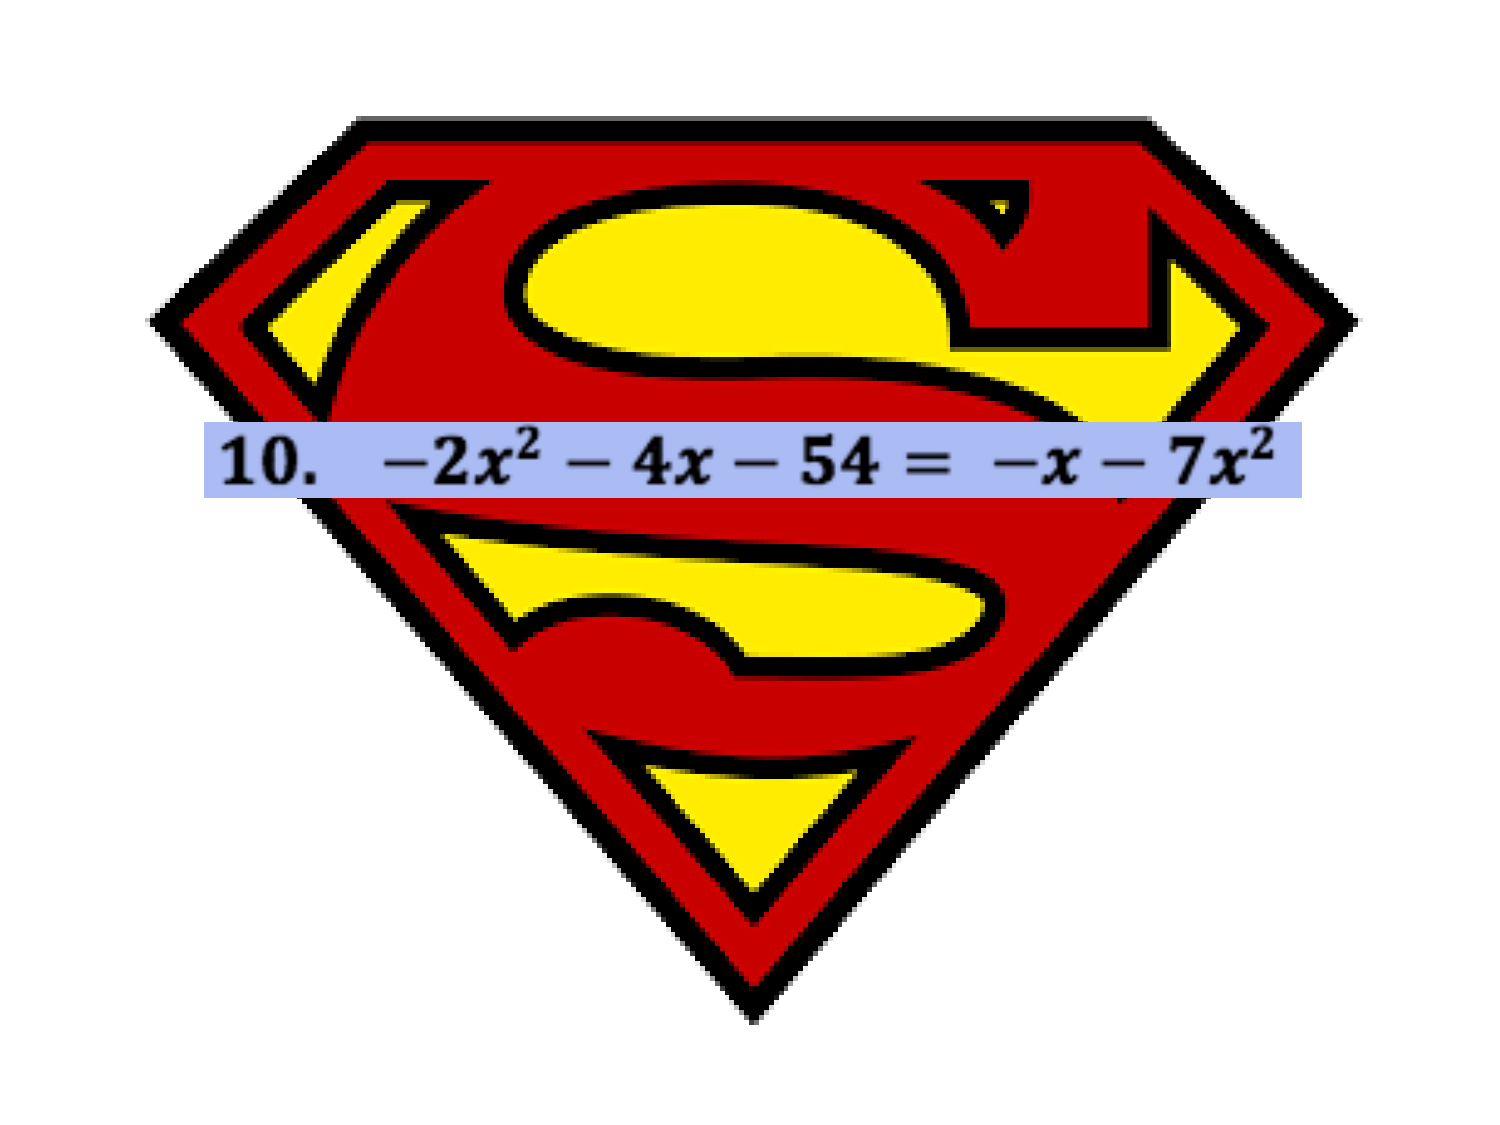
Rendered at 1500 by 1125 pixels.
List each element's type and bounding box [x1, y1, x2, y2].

picture [121, 97, 1393, 1050]
